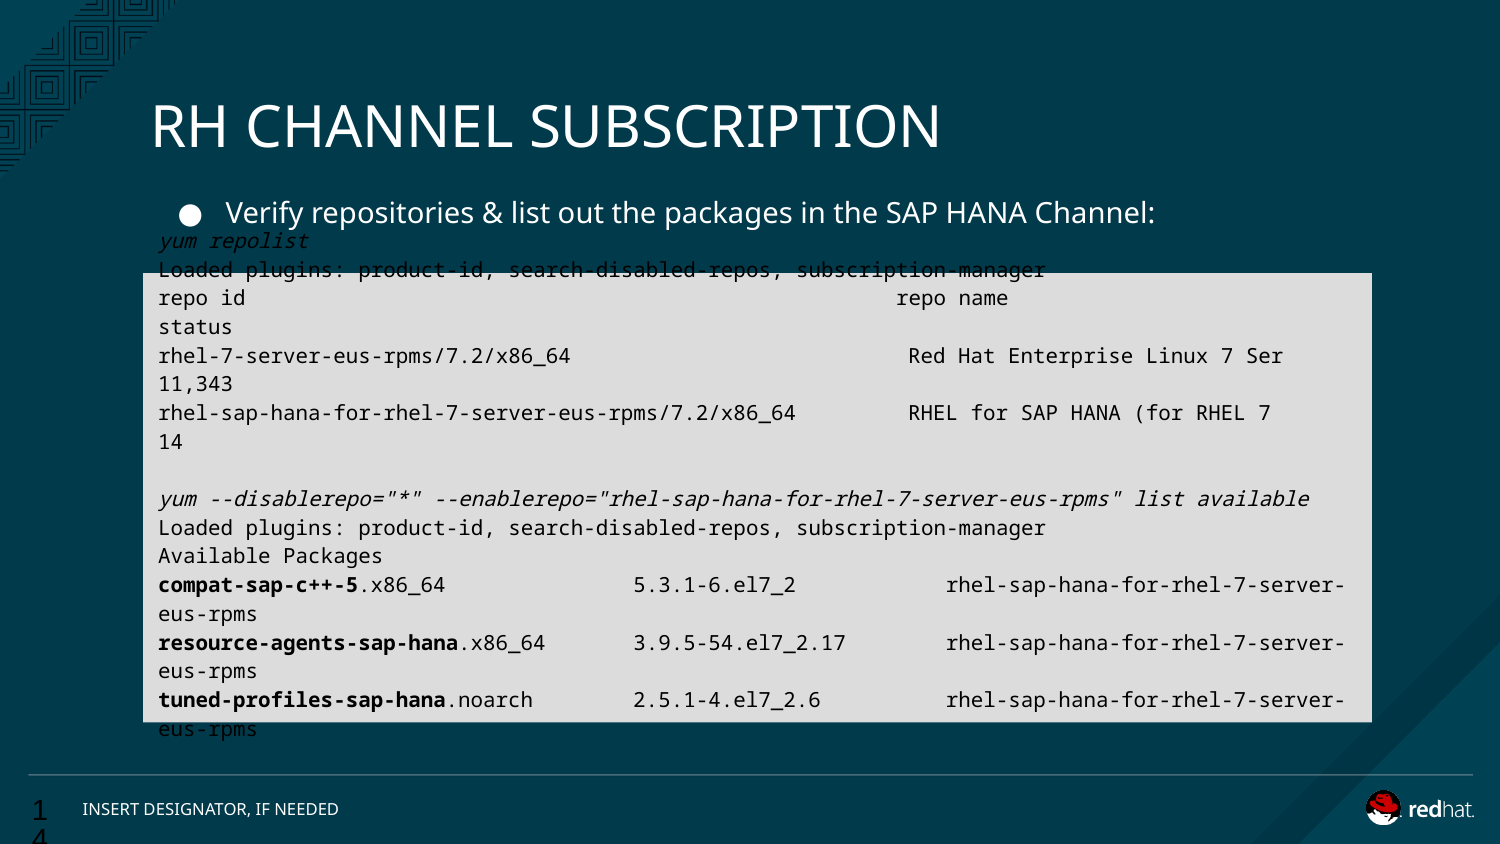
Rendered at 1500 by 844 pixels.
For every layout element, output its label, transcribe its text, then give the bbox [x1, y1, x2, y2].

picture [1430, 800, 1440, 817]
slide_number ‹#› [16, 776, 77, 842]
title RH CHANNEL SUBSCRIPTION [135, 0, 1365, 175]
text_box yum repolist Loaded plugins: product-id, search-disabled-repos, subscription-manager repo id repo name status rhel-7-server-eus-rpms/7.2/x86_64 Red Hat Enterprise Linux 7 Ser 11,343 rhel-sap-hana-for-rhel-7-server-eus-rpms/7.2/x86_64 RHEL for SAP HANA (for RHEL 7 14 yum --disablerepo="*" --enablerepo="rhel-sap-hana-for-rhel-7-server-eus-rpms" list available Loaded plugins: product-id, search-disabled-repos, subscription-manager Available Packages compat-sap-c++-5.x86_64 5.3.1-6.el7_2 rhel-sap-hana-for-rhel-7-server-eus-rpms resource-agents-sap-hana.x86_64 3.9.5-54.el7_2.17 rhel-sap-hana-for-rhel-7-server-eus-rpms tuned-profiles-sap-hana.noarch 2.5.1-4.el7_2.6 rhel-sap-hana-for-rhel-7-server-eus-rpms [143, 273, 1372, 723]
list Verify repositories & list out the packages in the SAP HANA Channel: [135, 175, 1365, 267]
picture [1367, 791, 1400, 824]
picture [1418, 806, 1427, 817]
picture [1410, 805, 1416, 816]
